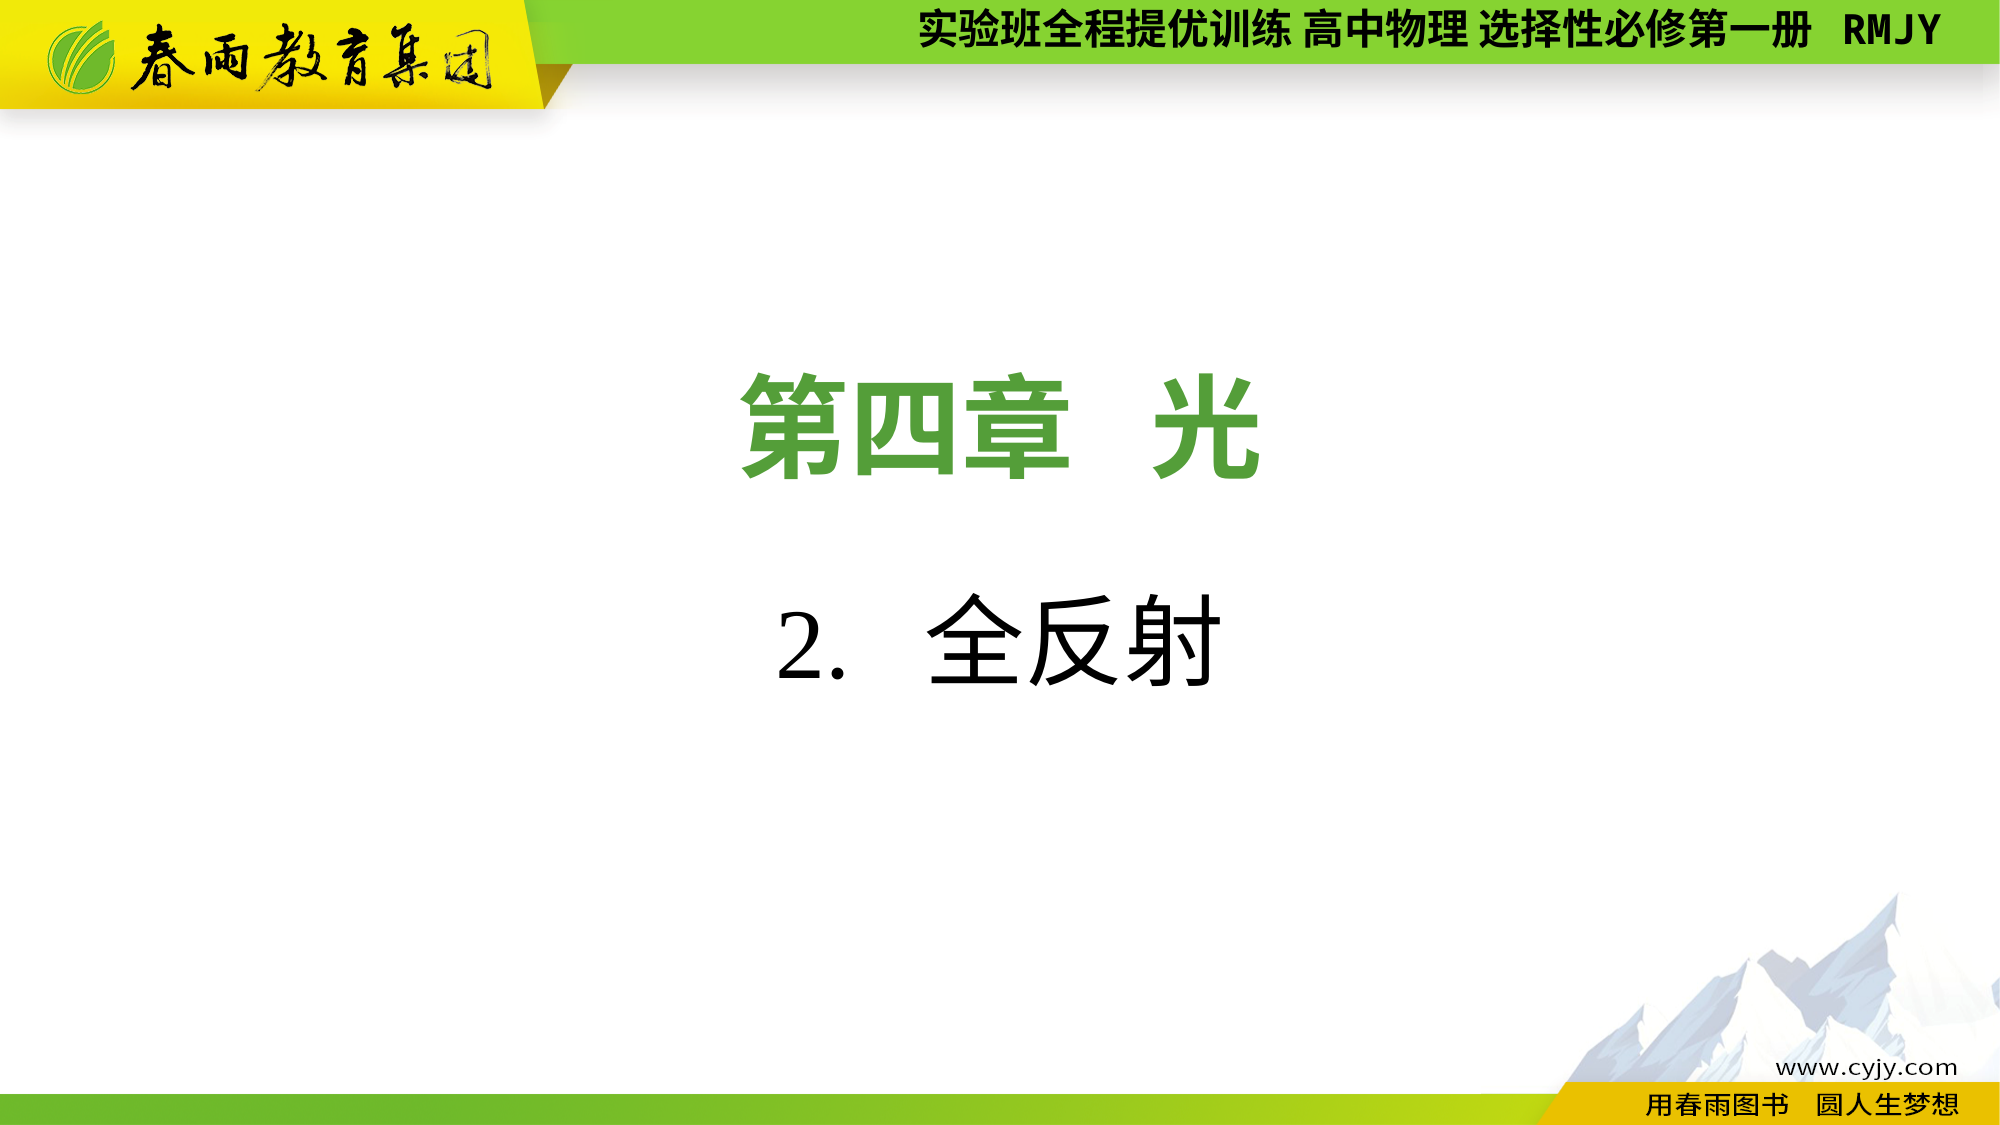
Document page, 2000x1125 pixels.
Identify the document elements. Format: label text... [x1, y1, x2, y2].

text_box 2. 全反射 [54, 511, 1946, 706]
picture [0, 0, 2000, 1125]
text_box 第四章 光 [54, 282, 1946, 500]
